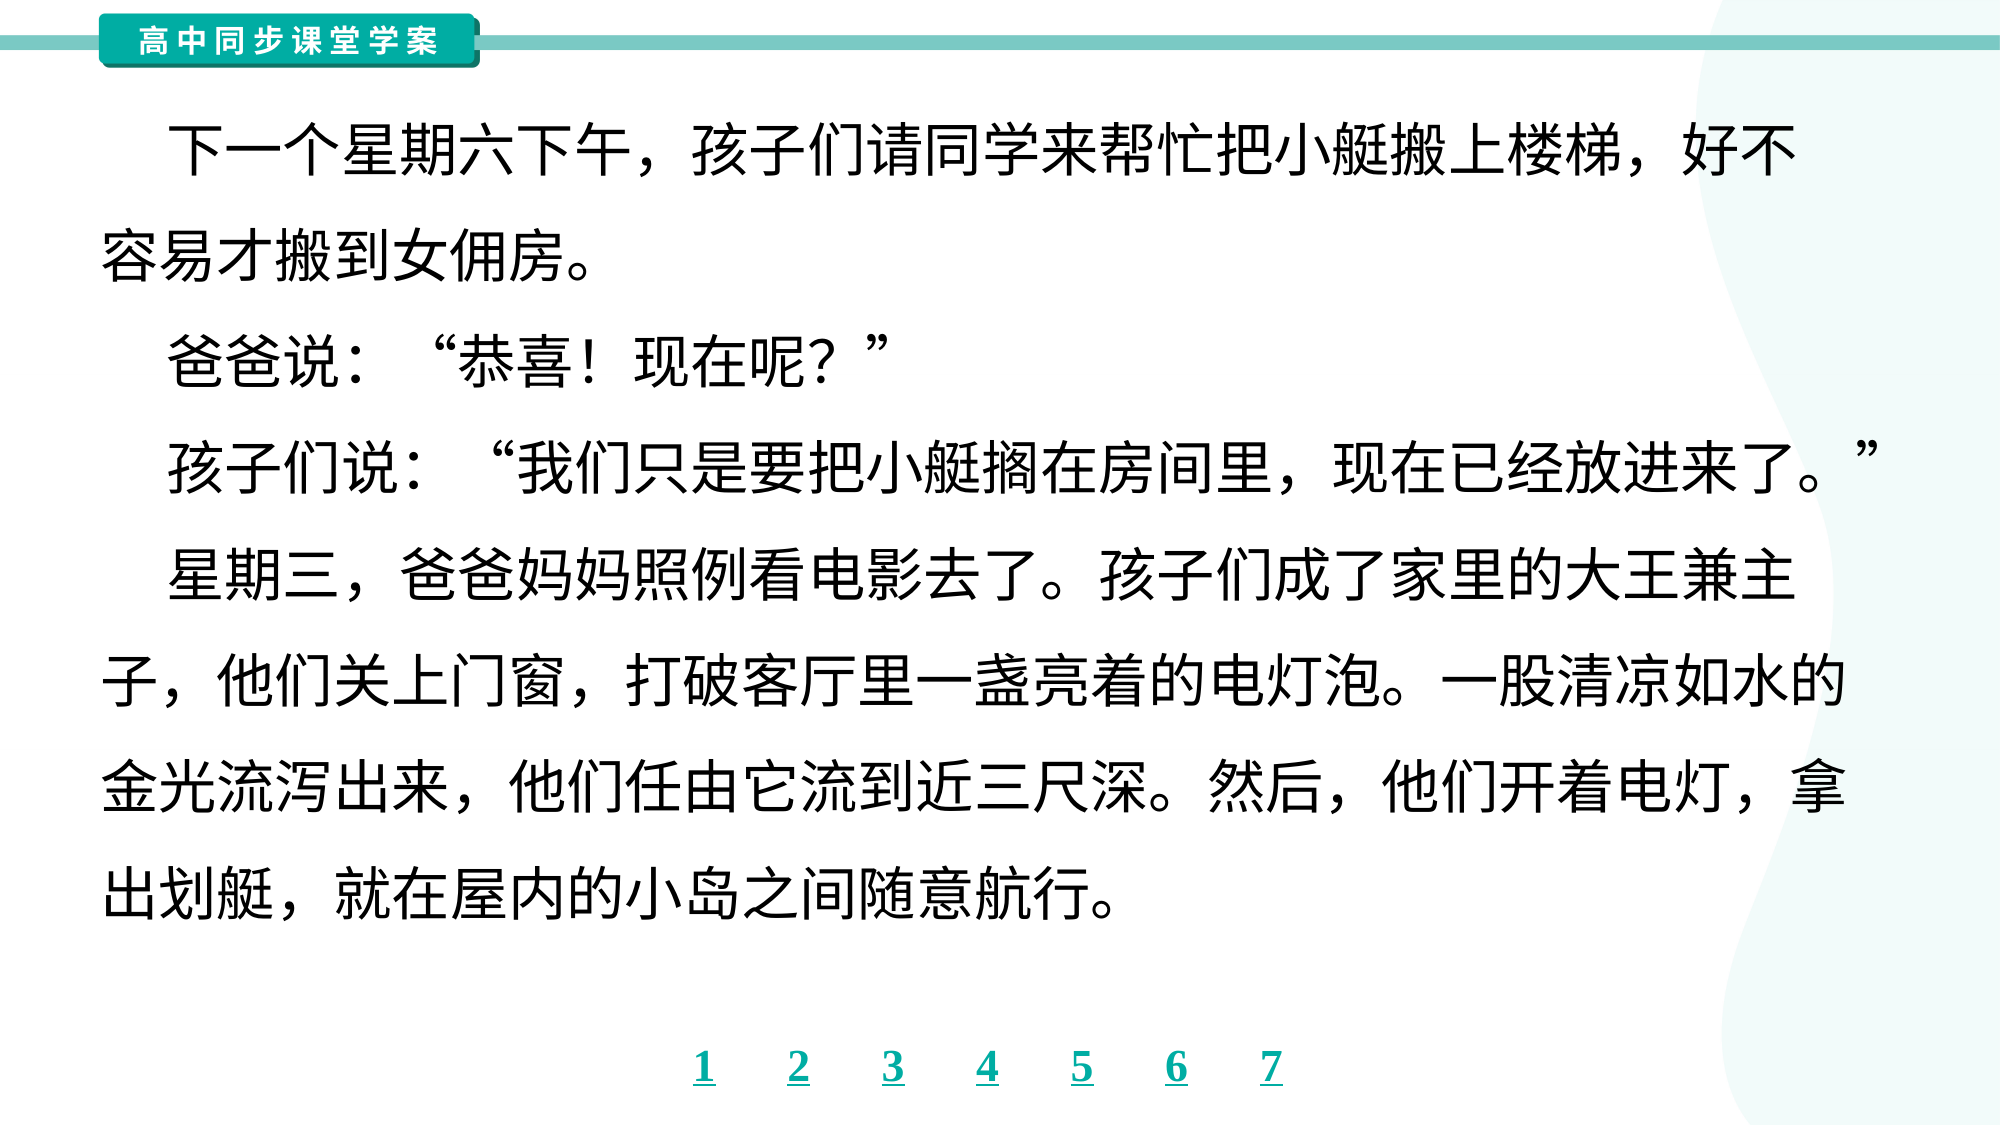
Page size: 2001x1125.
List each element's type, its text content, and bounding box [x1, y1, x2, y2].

text_box 下一个星期六下午，孩子们请同学来帮忙把小艇搬上楼梯，好不 容易才搬到女佣房。 爸爸说：“恭喜！现在呢？” 孩子们说：“我们只是要把小艇搁在房间里，现在已经放进来了。” 星期三，爸爸妈妈照例看电影去了。孩子们成了家里的大王兼主 子，他们关上门窗，打破客厅里一盏亮着的电灯泡。一股清凉如水的 金光流泻出来，他们任由它流到近三尺深。然后，他们开着电灯，拿 出划艇，就在屋内的小岛之间随意航行。 [100, 76, 1899, 927]
picture [0, 0, 2000, 1125]
